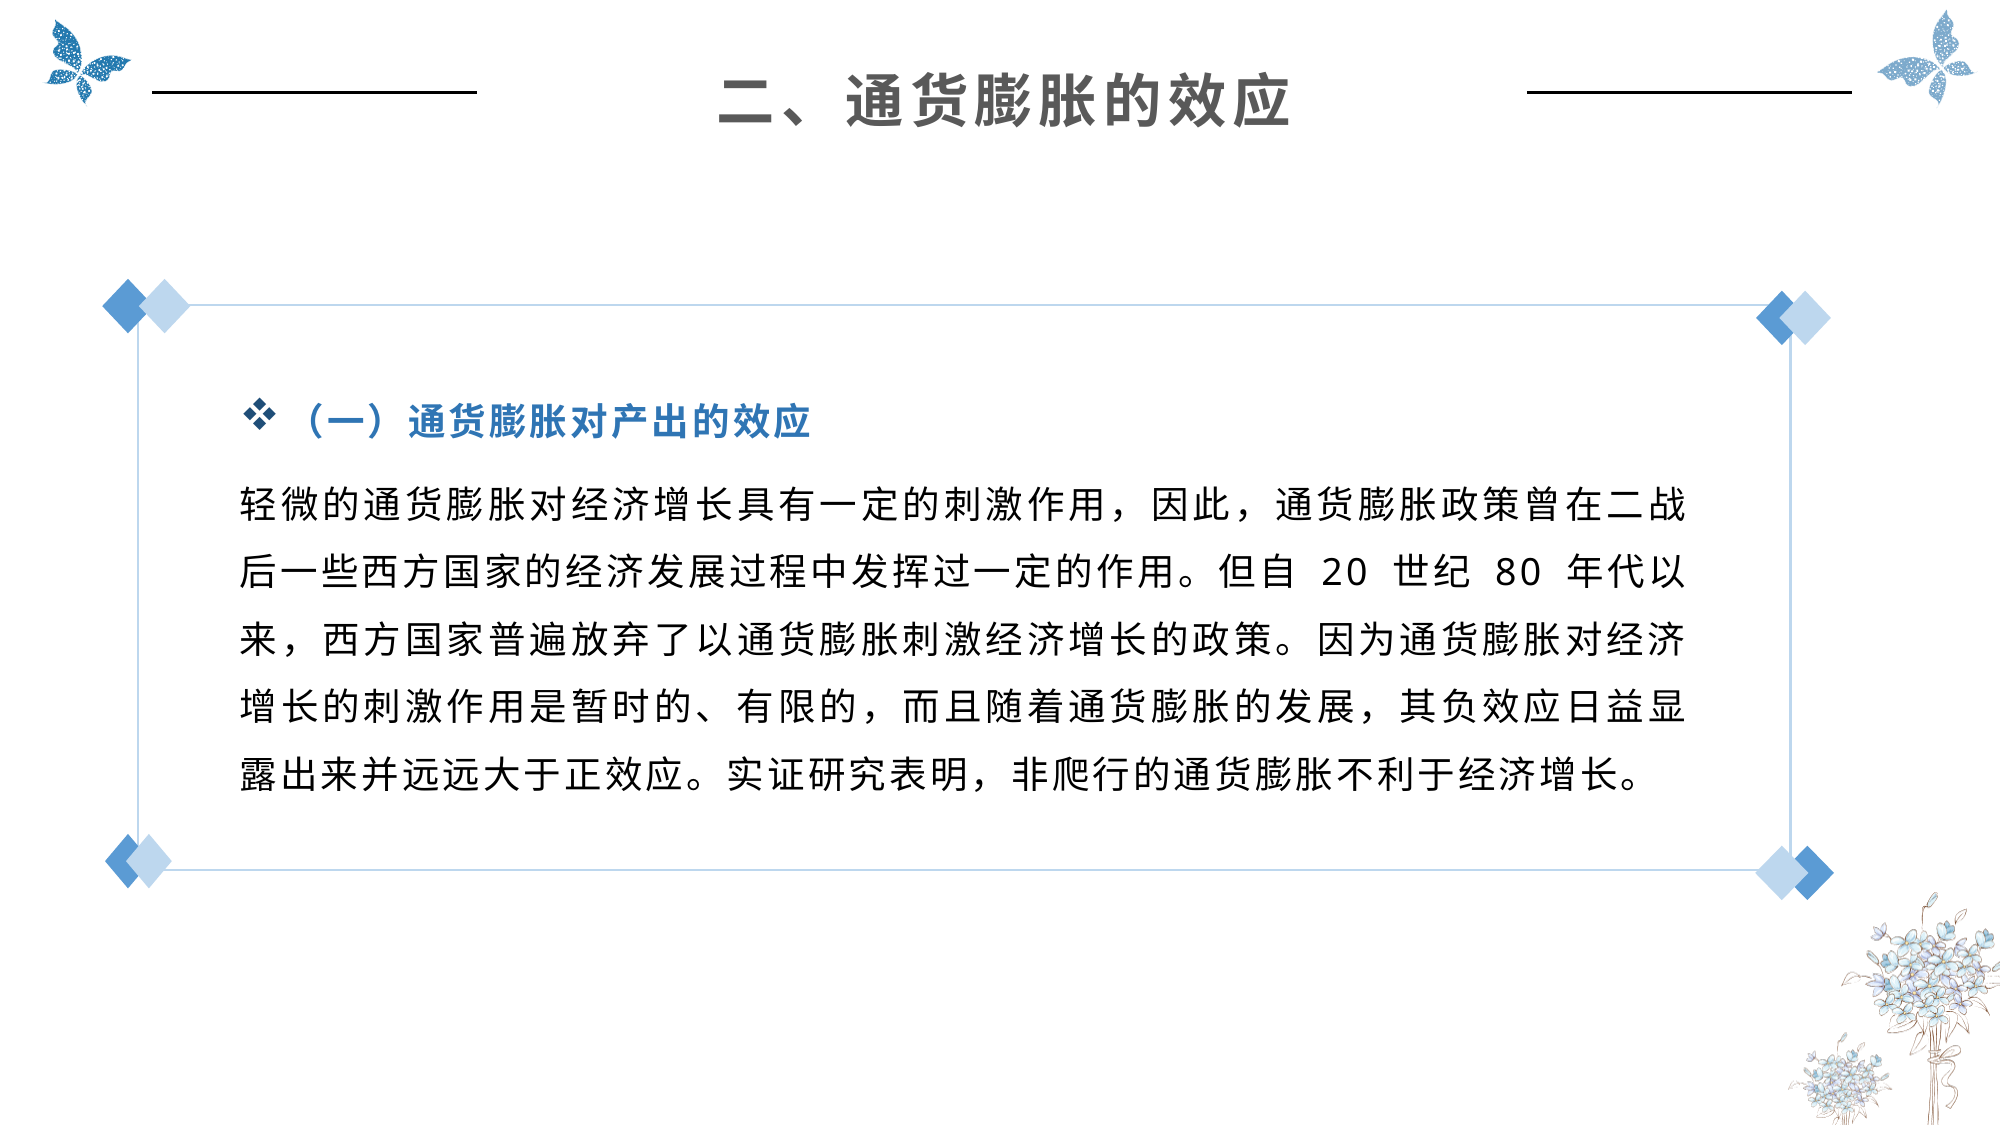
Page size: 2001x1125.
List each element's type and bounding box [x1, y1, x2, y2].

picture [1788, 892, 2000, 1125]
text_box [102, 278, 1835, 901]
text_box [151, 55, 1852, 142]
